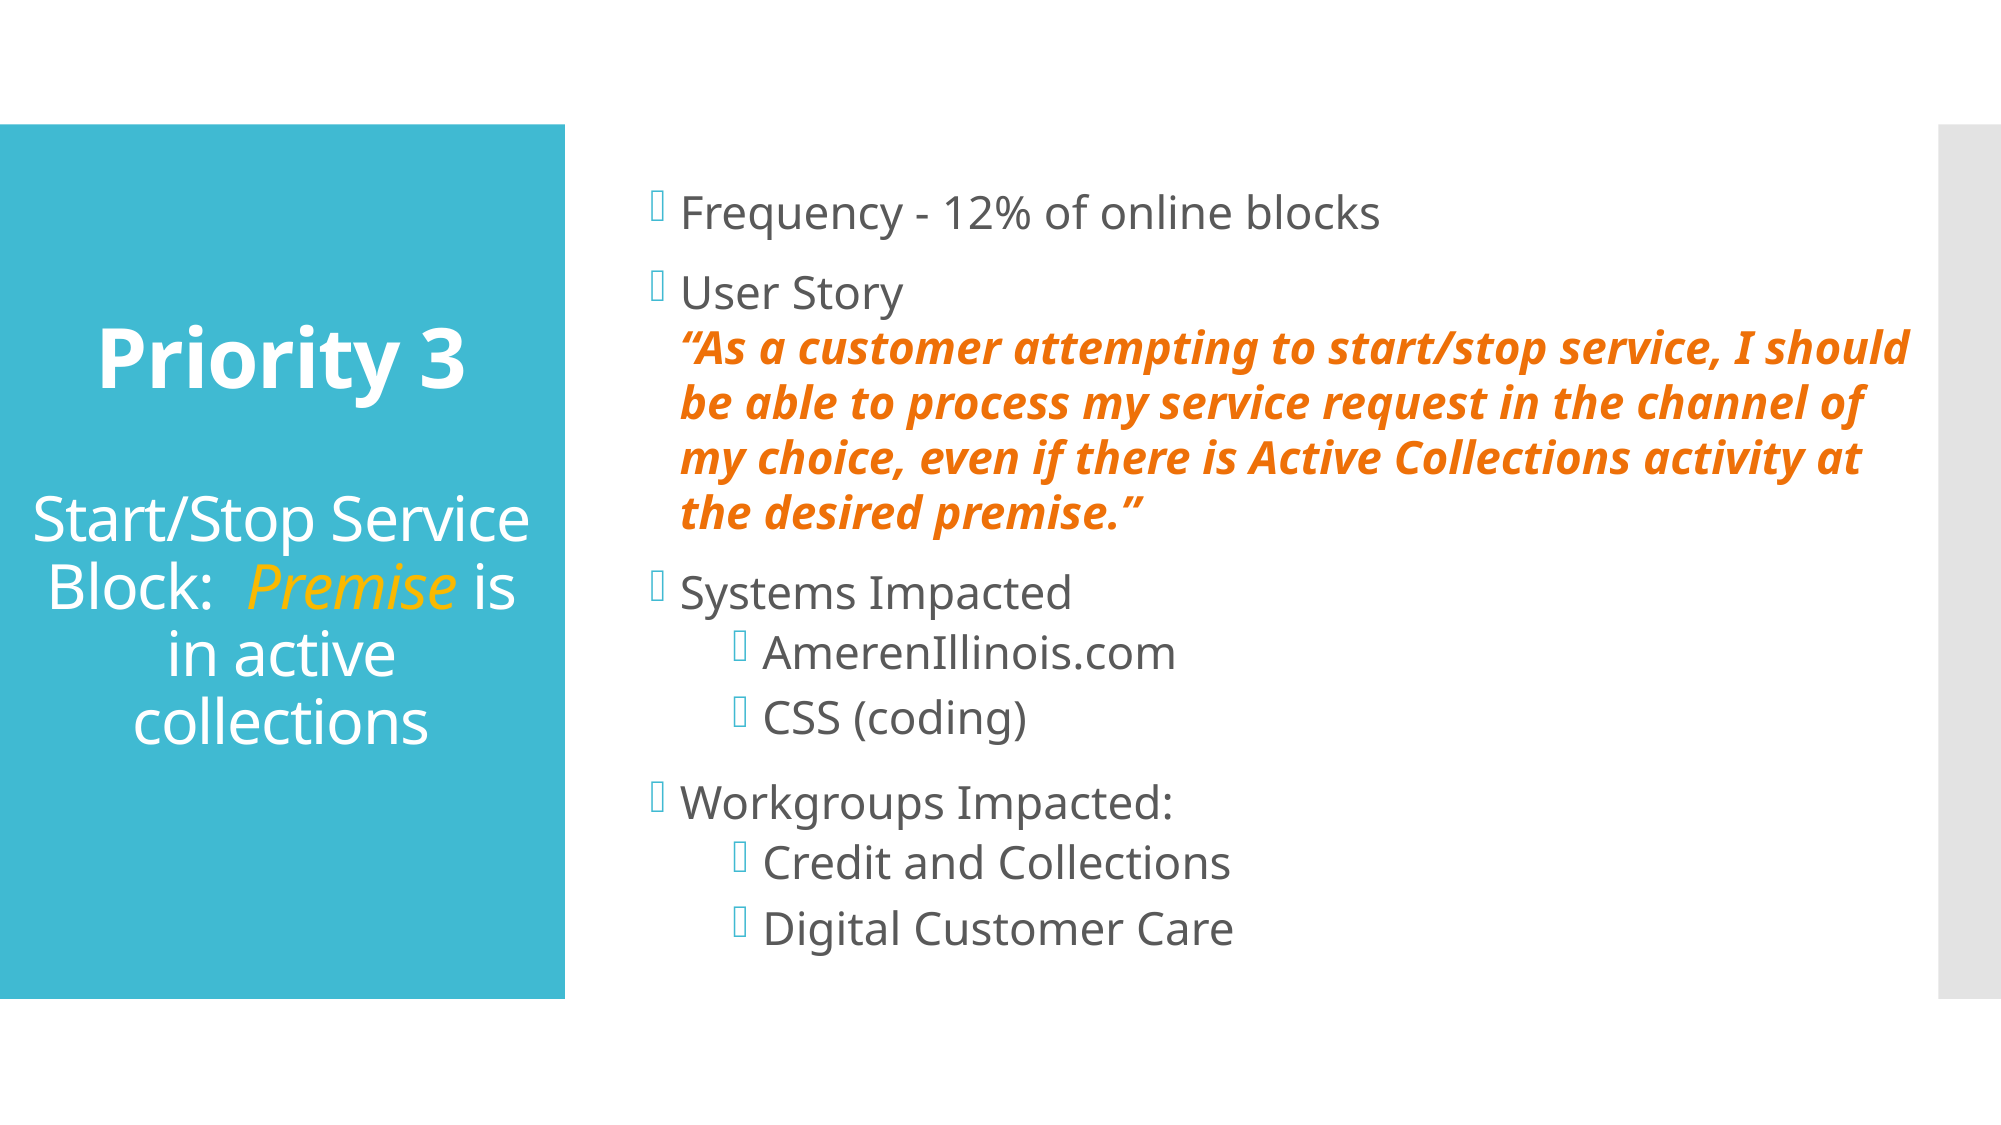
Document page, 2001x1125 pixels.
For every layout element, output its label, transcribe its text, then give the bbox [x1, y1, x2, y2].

title Priority 3 Start/Stop Service Block: Premise is in active collections [6, 181, 558, 894]
list Frequency - 12% of online blocks User Story “As a customer attempting to start/stop service, I should be able to process my service request in the channel of my choice, even if there is Active Collections activity at the desired premise.” Systems Impacted AmerenIllinois.com CSS (coding) Workgroups Impacted: Credit and Collections Digital Customer Care [634, 171, 1930, 1052]
